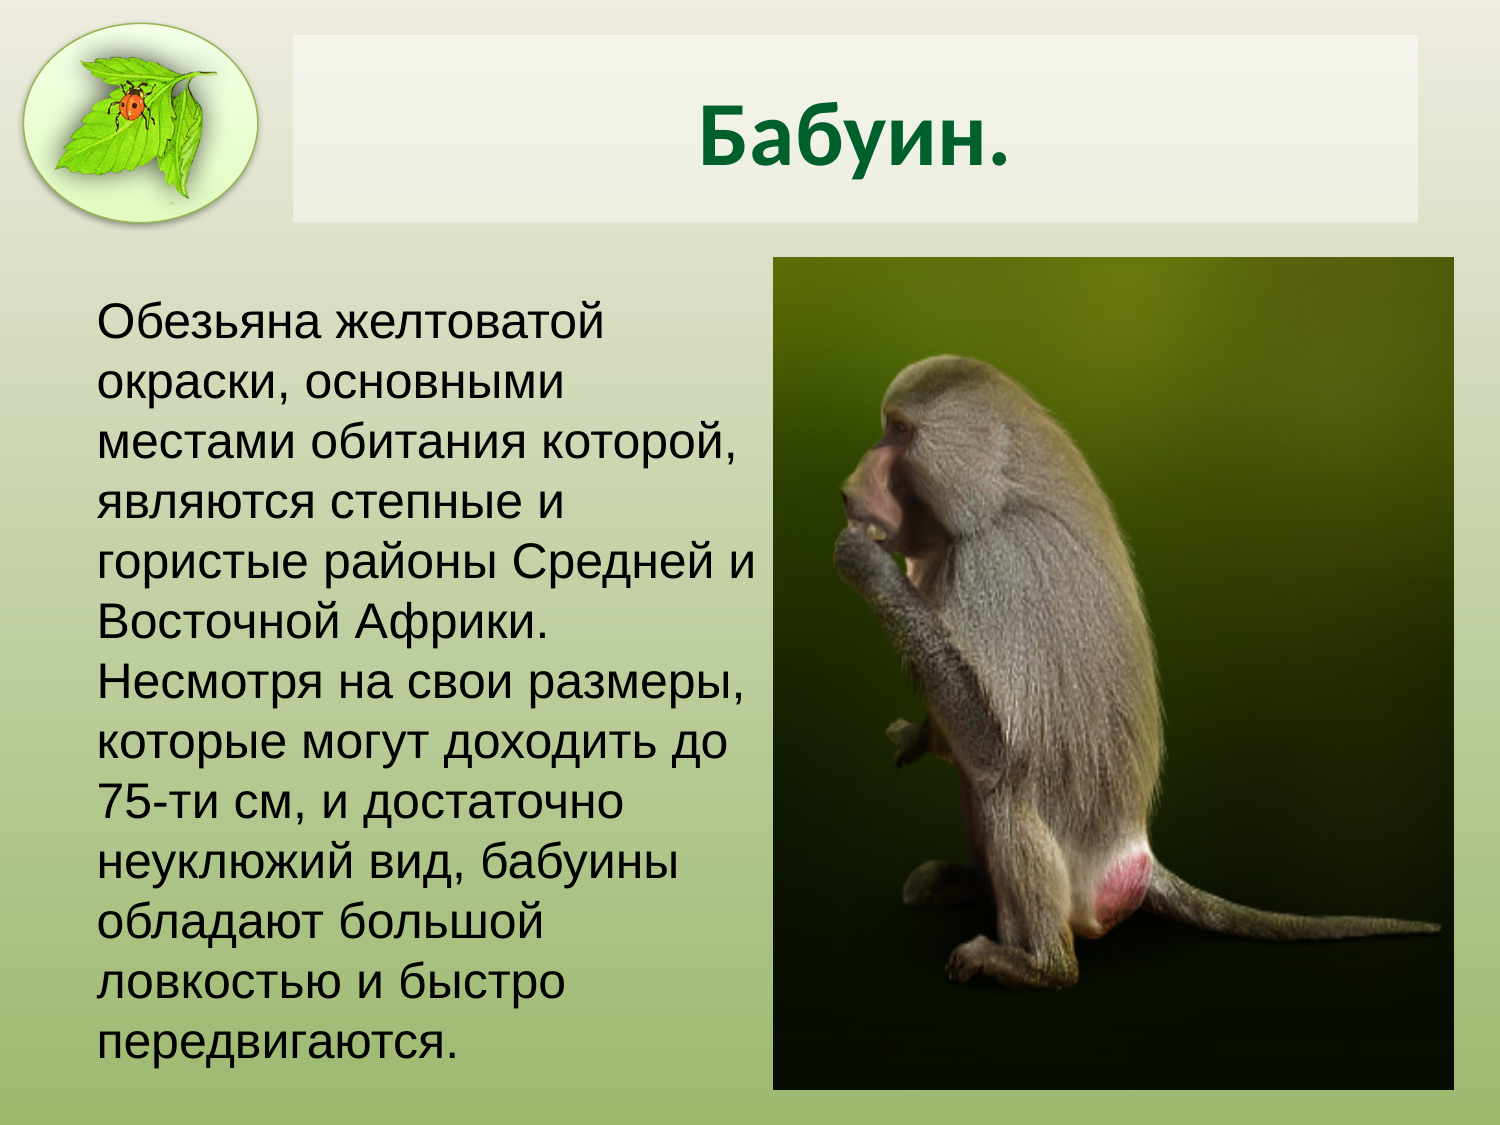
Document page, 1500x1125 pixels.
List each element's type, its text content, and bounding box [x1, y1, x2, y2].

text_box Обезьяна желтоватой окраски, основными местами обитания которой, являются степные и гористые районы Средней и Восточной Африки. Несмотря на свои размеры, которые могут доходить до 75-ти см, и достаточно неуклюжий вид, бабуины обладают большой ловкостью и быстро передвигаются. [81, 281, 768, 1076]
picture [773, 257, 1454, 1091]
title Бабуин. [292, 35, 1418, 223]
picture [46, 35, 227, 211]
